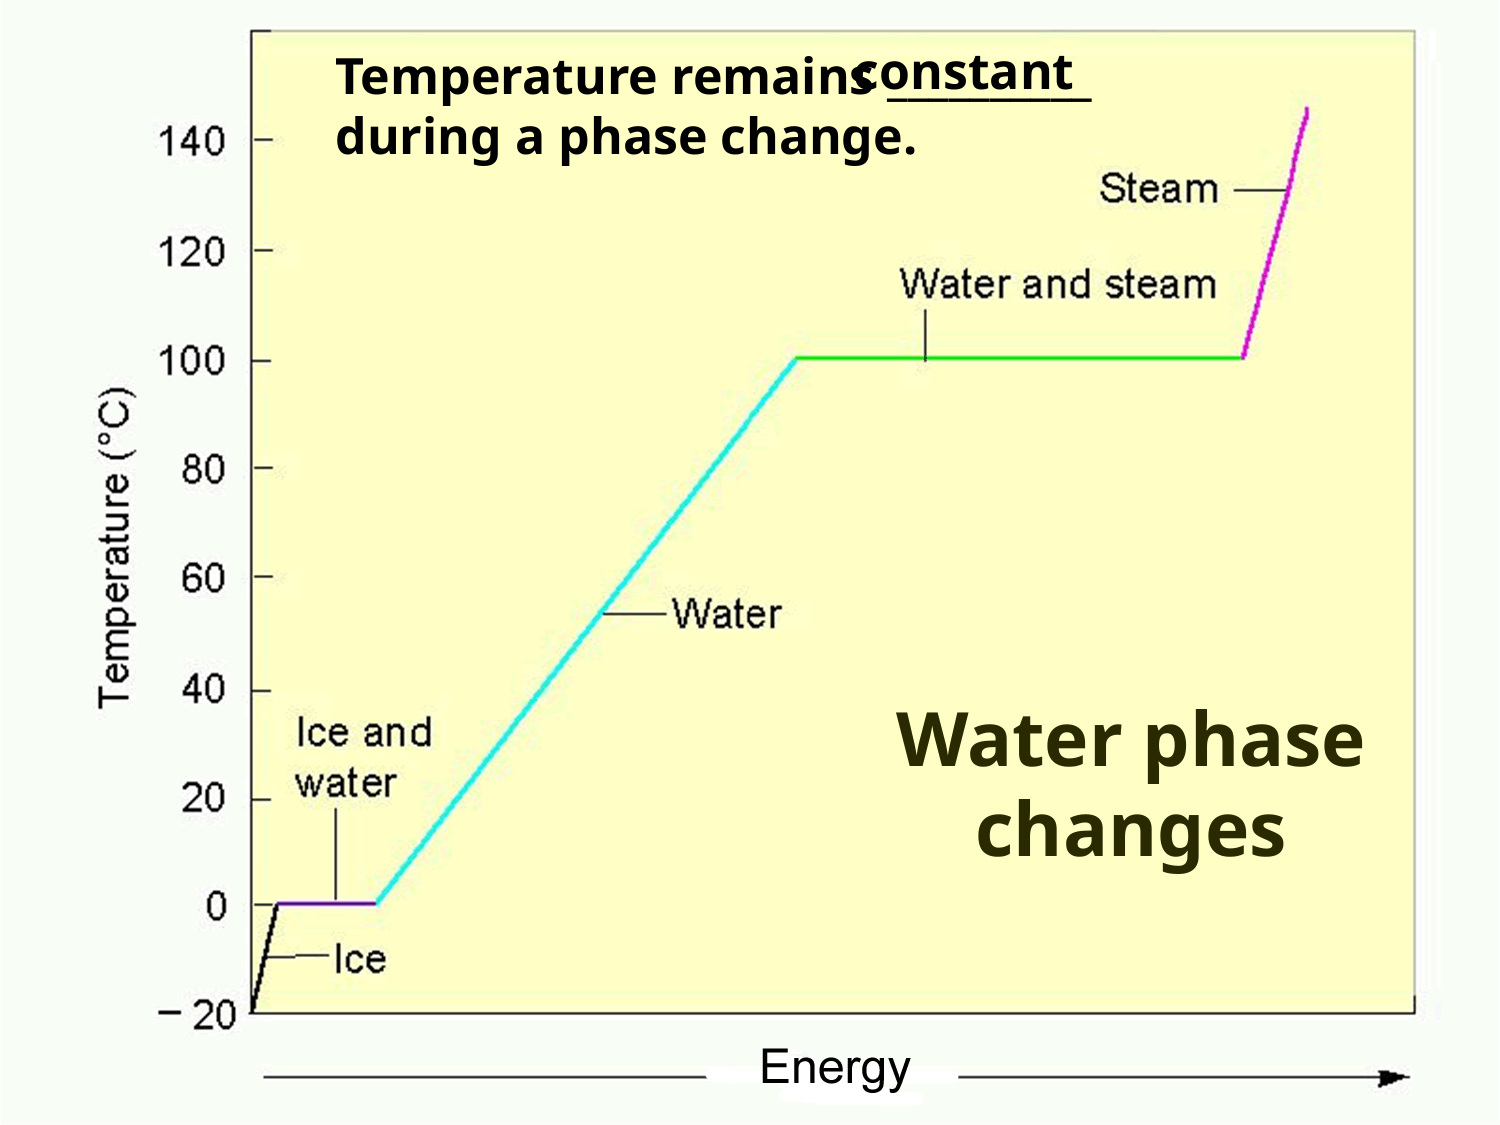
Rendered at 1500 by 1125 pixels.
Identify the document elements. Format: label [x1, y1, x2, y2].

list [0, 0, 1500, 1125]
